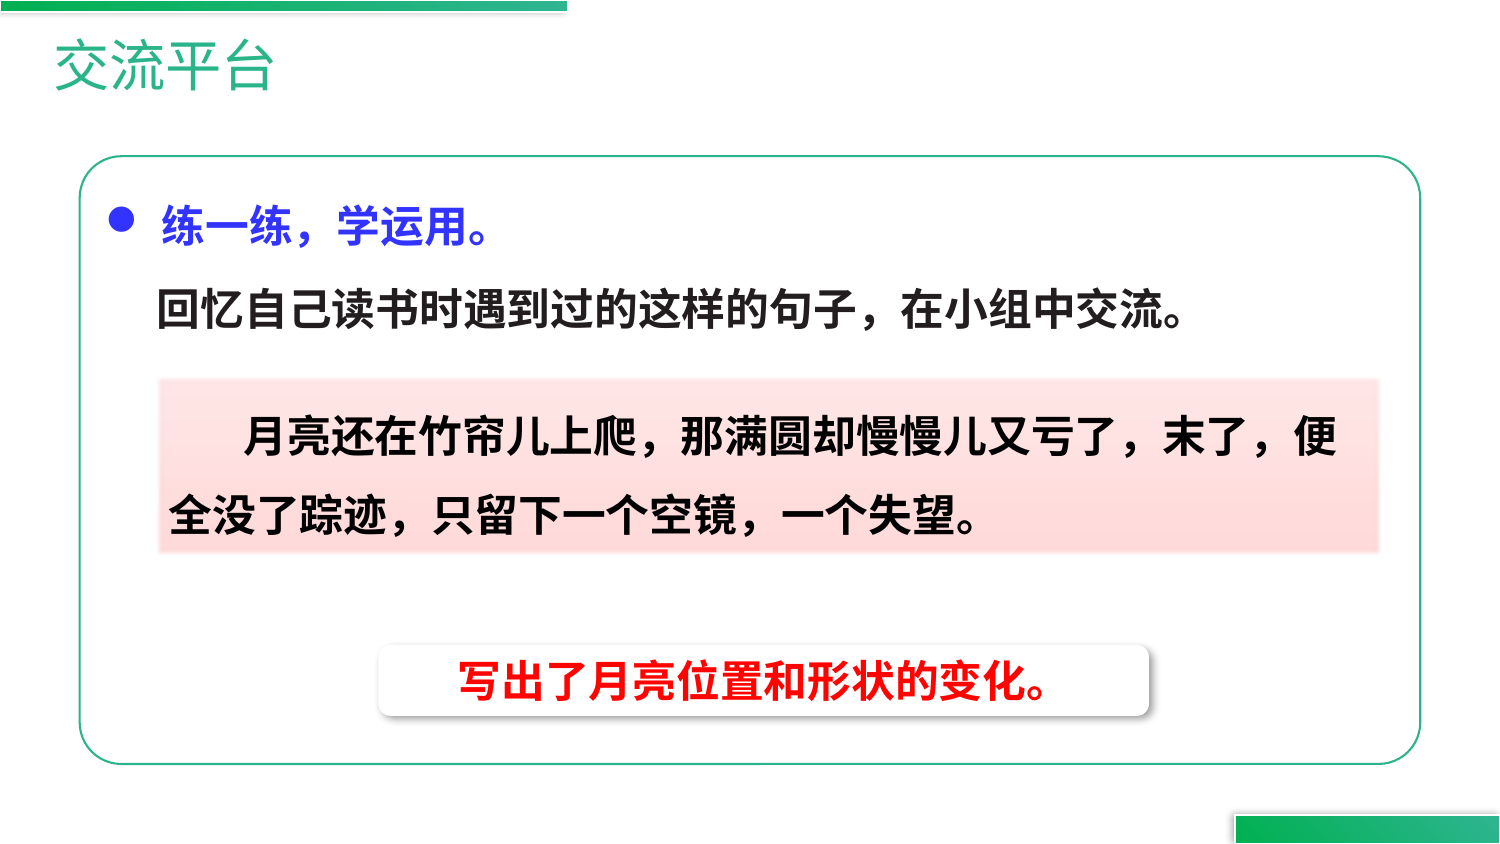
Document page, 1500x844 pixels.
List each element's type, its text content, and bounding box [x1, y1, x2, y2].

text_box 回忆自己读书时遇到过的这样的句子，在小组中交流。 [144, 276, 1485, 340]
text_box 写出了月亮位置和形状的变化。 [378, 645, 1149, 716]
list 交流平台 [41, 32, 382, 94]
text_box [153, 374, 1383, 558]
text_box 练一练，学运用。 [94, 167, 524, 258]
